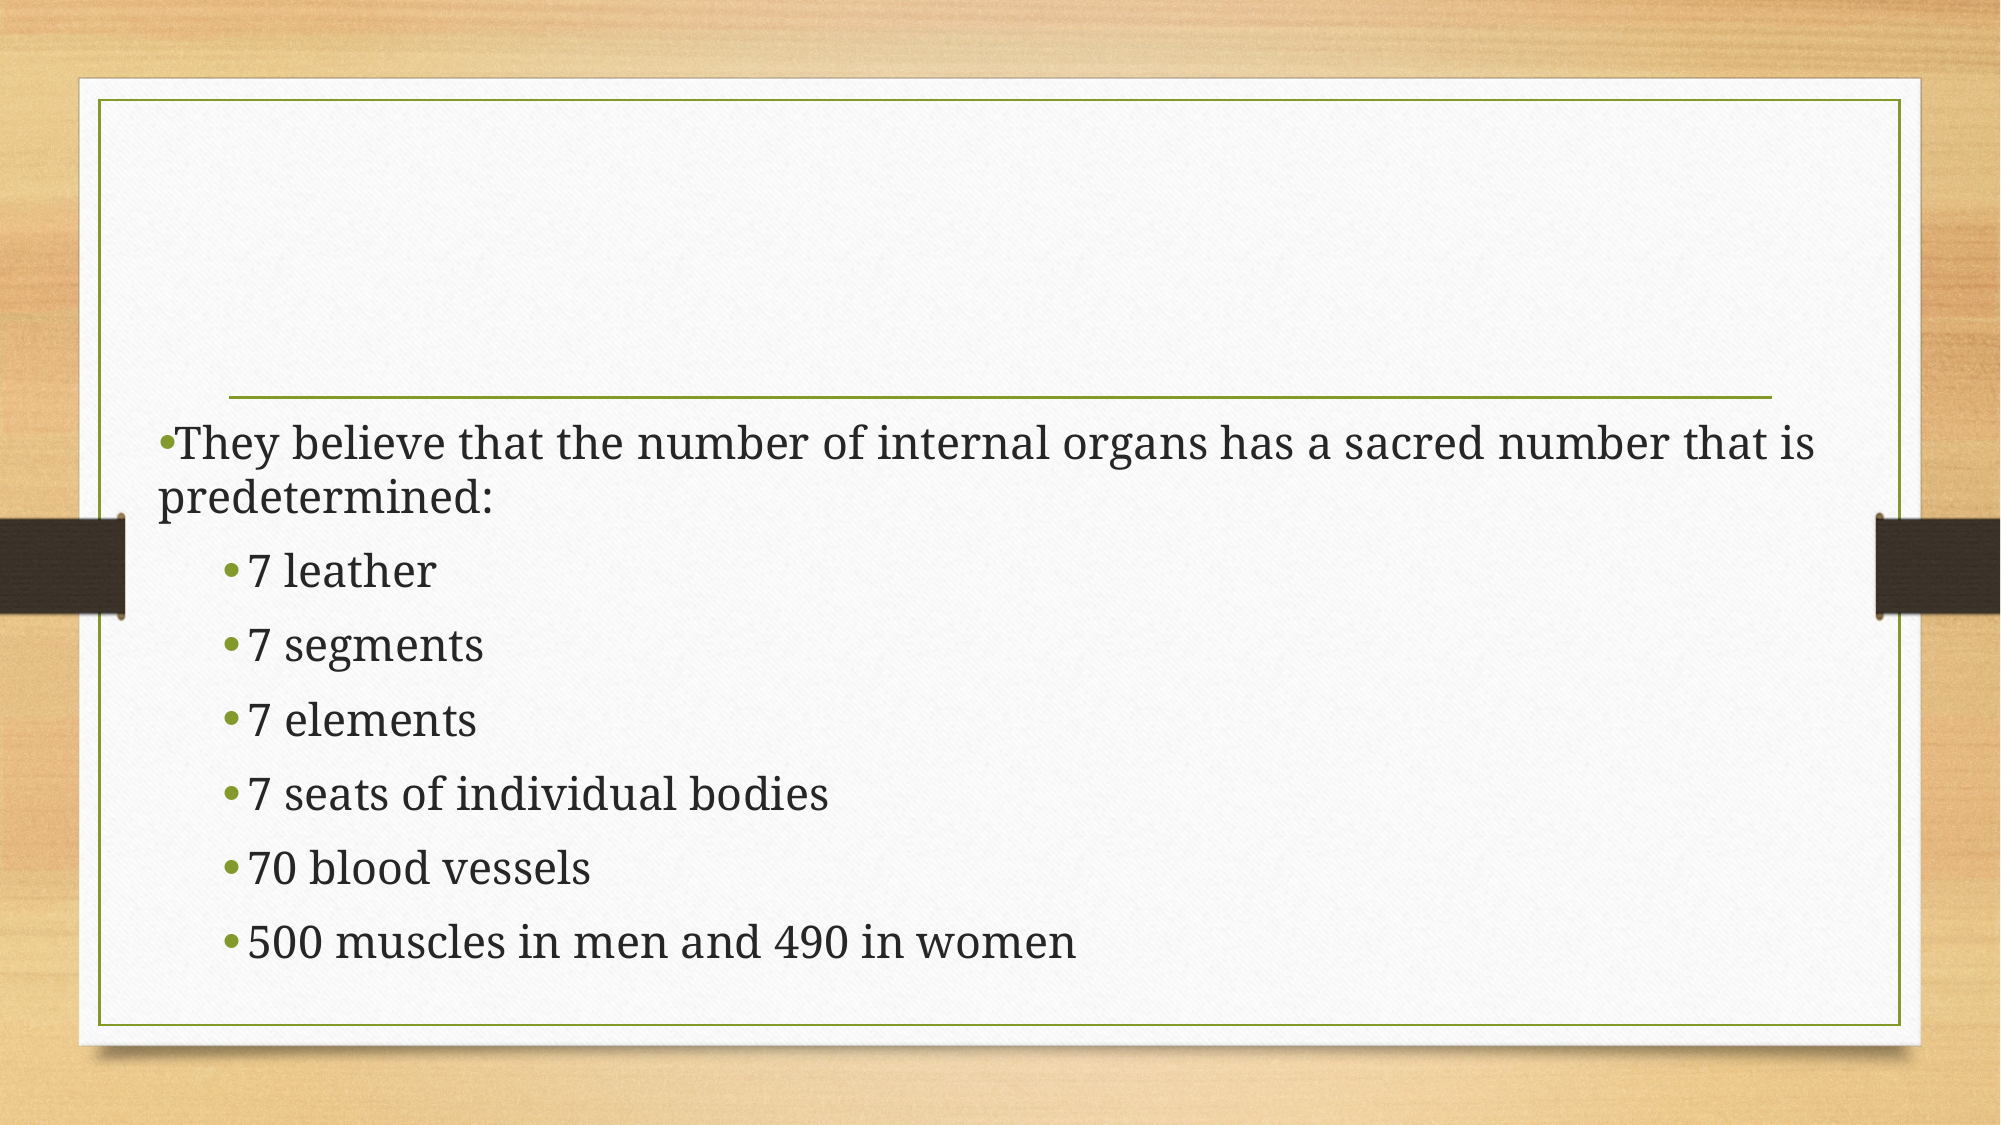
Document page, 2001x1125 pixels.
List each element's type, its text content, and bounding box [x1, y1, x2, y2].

picture [0, 0, 2001, 1125]
list They believe that the number of internal organs has a sacred number that is predetermined: 7 leather 7 segments 7 elements 7 seats of individual bodies 70 blood vessels 500 muscles in men and 490 in women [143, 407, 1833, 978]
